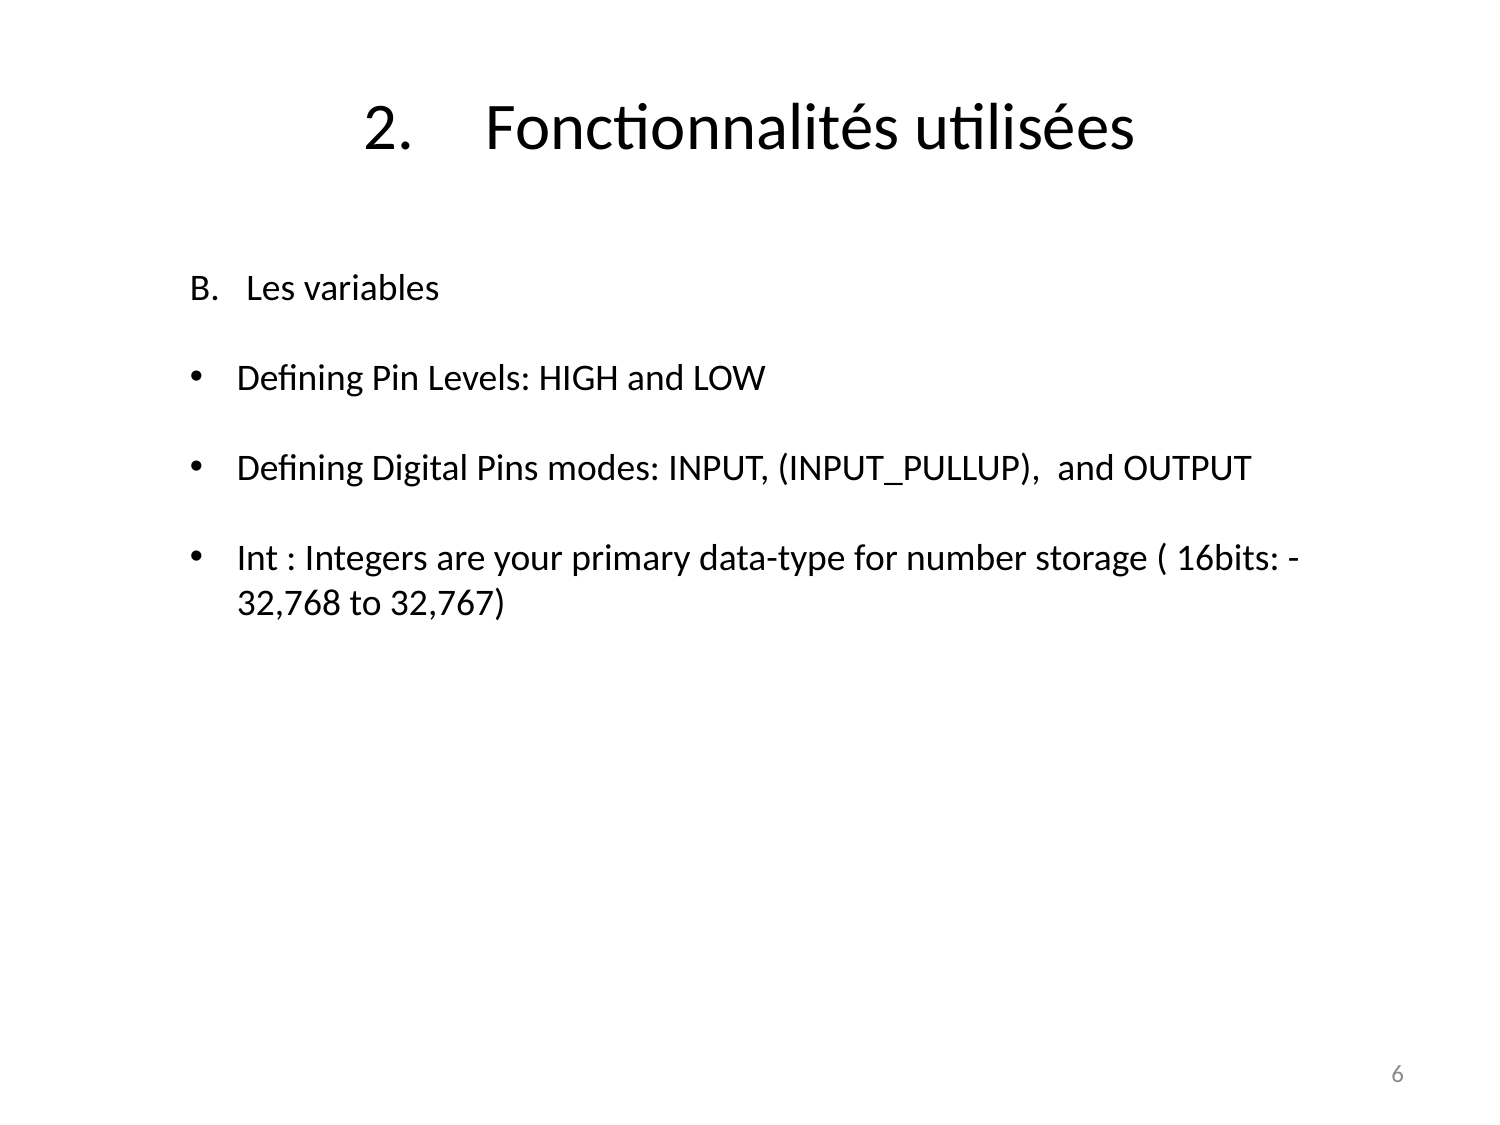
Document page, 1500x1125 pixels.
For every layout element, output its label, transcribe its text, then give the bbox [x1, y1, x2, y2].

text_box Les variables Defining Pin Levels: HIGH and LOW Defining Digital Pins modes: INPUT, (INPUT_PULLUP), and OUTPUT Int : Integers are your primary data-type for number storage ( 16bits: -32,768 to 32,767) [100, 255, 1388, 631]
title Fonctionnalités utilisées [112, 2, 1388, 244]
slide_number 6 [1074, 1042, 1425, 1103]
